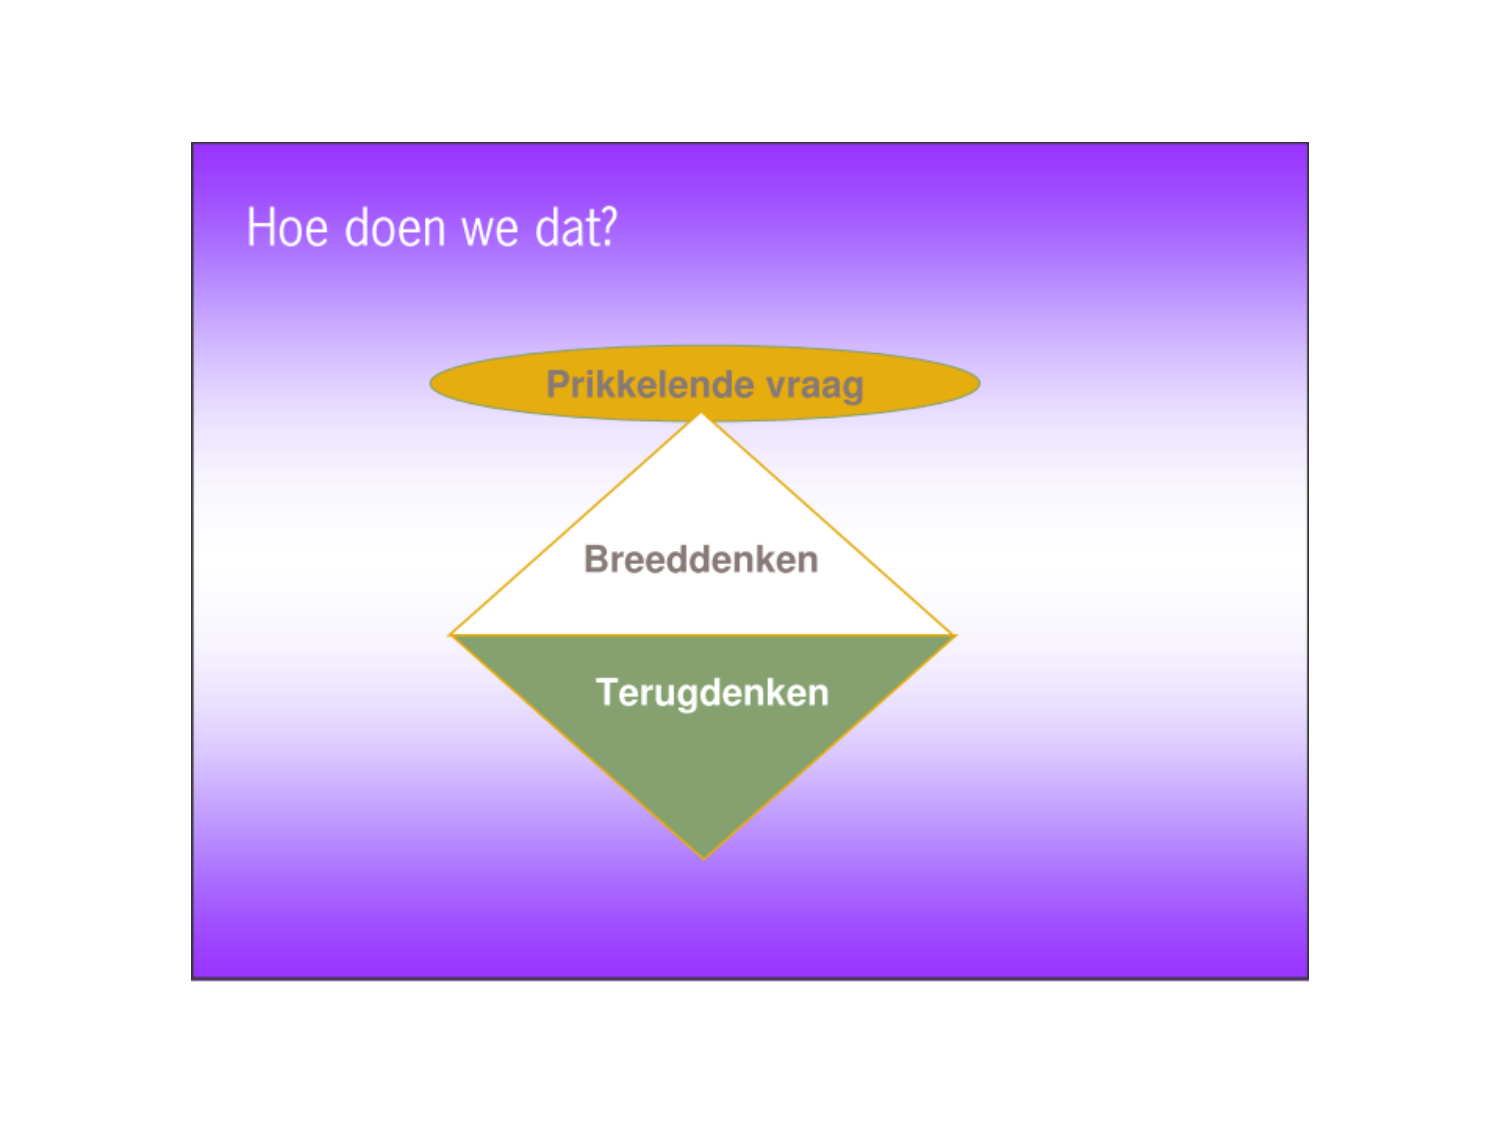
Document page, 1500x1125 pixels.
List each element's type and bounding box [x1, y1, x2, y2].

picture [191, 141, 1309, 984]
